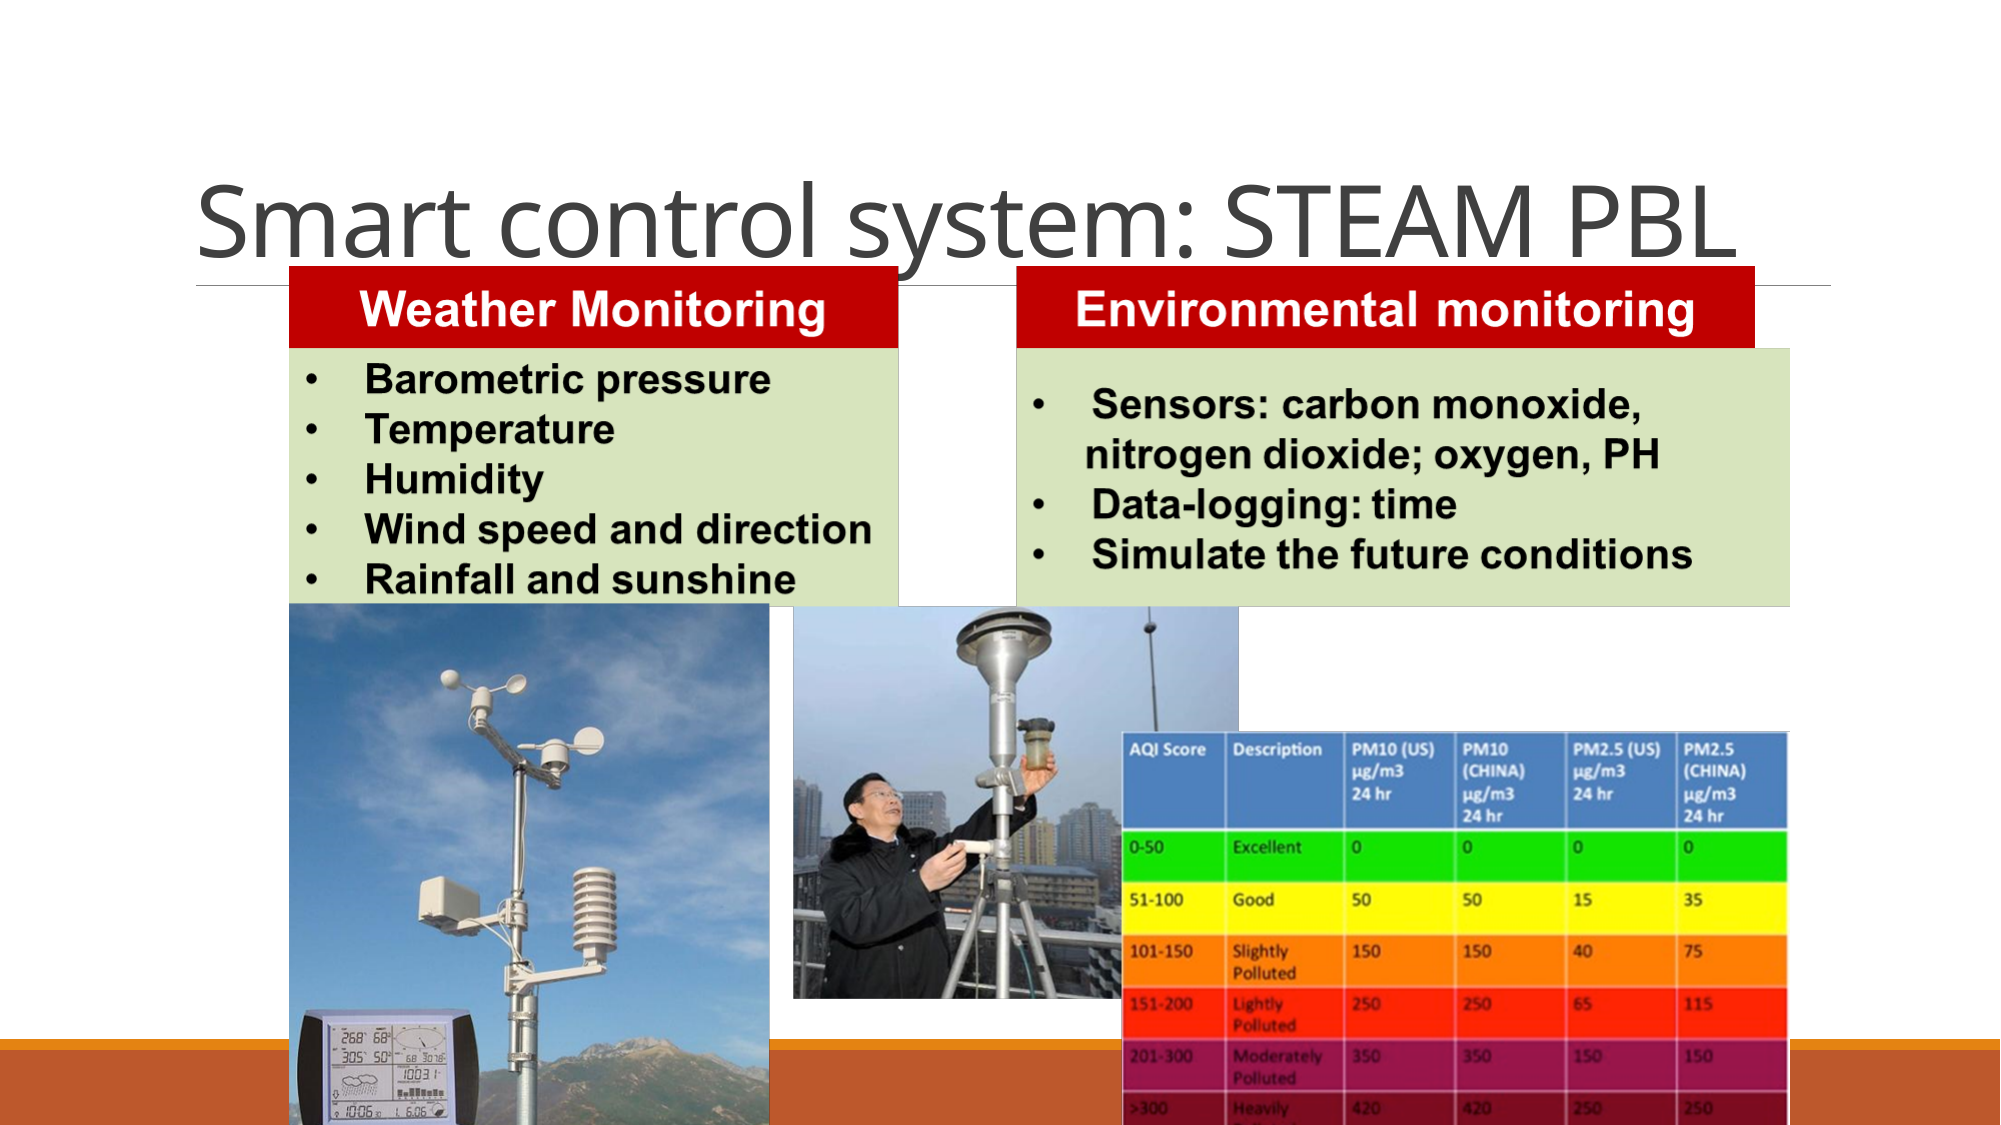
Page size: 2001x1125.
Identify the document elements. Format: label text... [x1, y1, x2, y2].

title Smart control system: STEAM PBL [180, 47, 1830, 285]
picture [279, 263, 1791, 1125]
